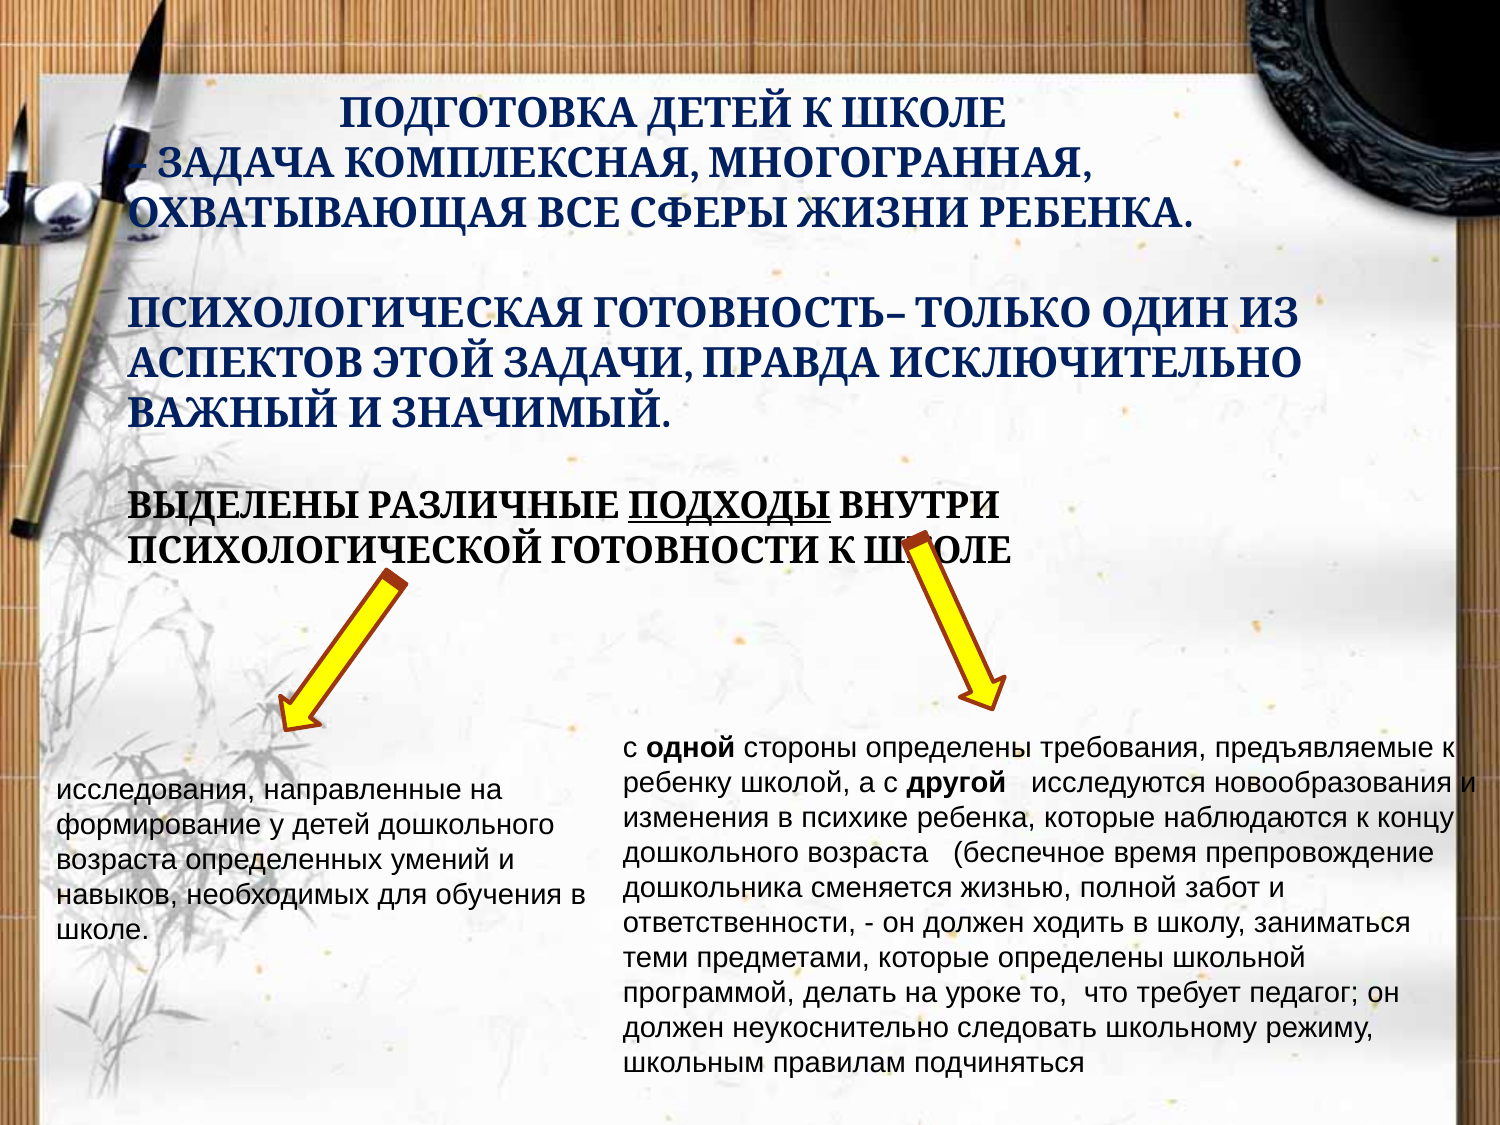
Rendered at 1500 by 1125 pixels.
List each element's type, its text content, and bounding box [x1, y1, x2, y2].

picture [0, 0, 1500, 1125]
title Подготовка детей к школе – задача комплексная, многогранная, охватывающая все сферы жизни ребенка. Психологическая готовность– только один из аспектов этой задачи, правда исключительно важный и значимый. выделены различные подходы внутри Психологической готовности к школе [112, 78, 1424, 302]
text_box исследования, направленные на формирование у детей дошкольного возраста определенных умений и навыков, необходимых для обучения в школе. [41, 763, 608, 953]
text_box с одной стороны определены требования, предъявляемые к ребенку школой, а с другой исследуются новообразования и изменения в психике ребенка, которые наблюдаются к концу дошкольного возраста (беспечное время препровождение дошкольника сменяется жизнью, полной забот и ответственности, - он должен ходить в школу, заниматься теми предметами, которые определены школьной программой, делать на уроке то, что требует педагог; он должен неукоснительно следовать школьному режиму, школьным правилам подчиняться [608, 721, 1500, 1086]
text_box [278, 567, 409, 733]
text_box [900, 530, 1007, 712]
